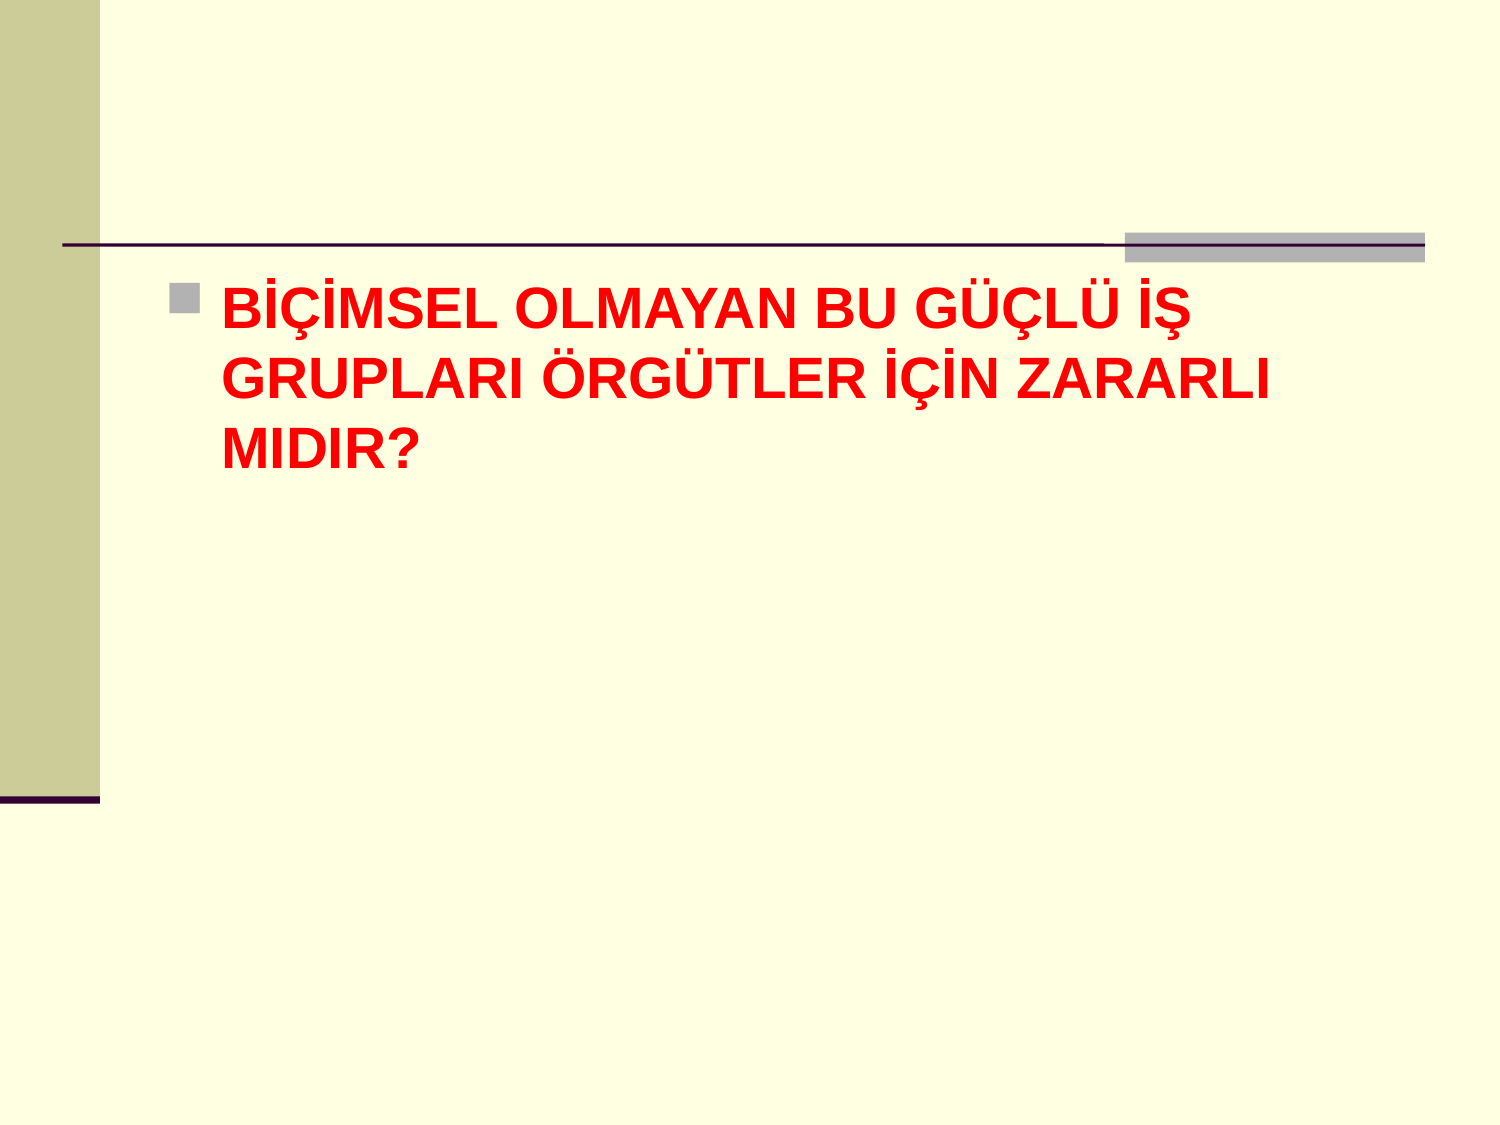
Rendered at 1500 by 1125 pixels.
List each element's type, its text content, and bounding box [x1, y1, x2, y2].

list BİÇİMSEL OLMAYAN BU GÜÇLÜ İŞ GRUPLARI ÖRGÜTLER İÇİN ZARARLI MIDIR? [149, 262, 1426, 1006]
